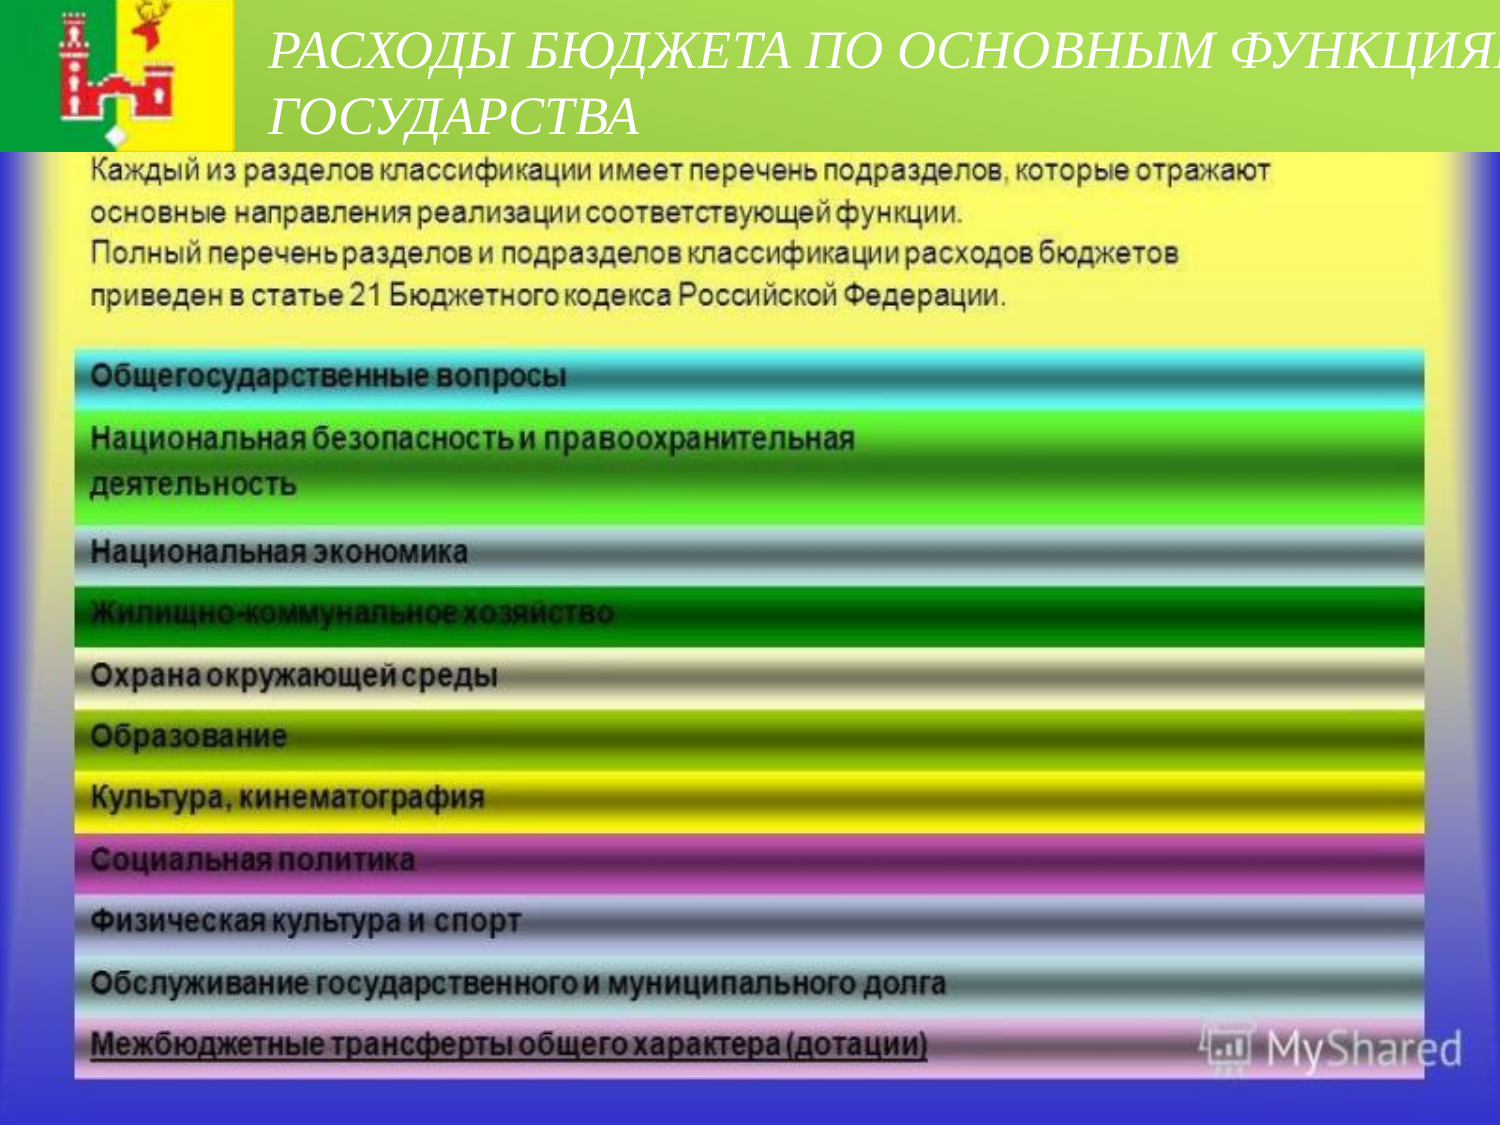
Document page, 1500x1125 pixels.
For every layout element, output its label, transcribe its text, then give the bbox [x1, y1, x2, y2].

text_box Расходы бюджета по основным функциям государства [253, 0, 1500, 152]
picture [0, 0, 1500, 1125]
